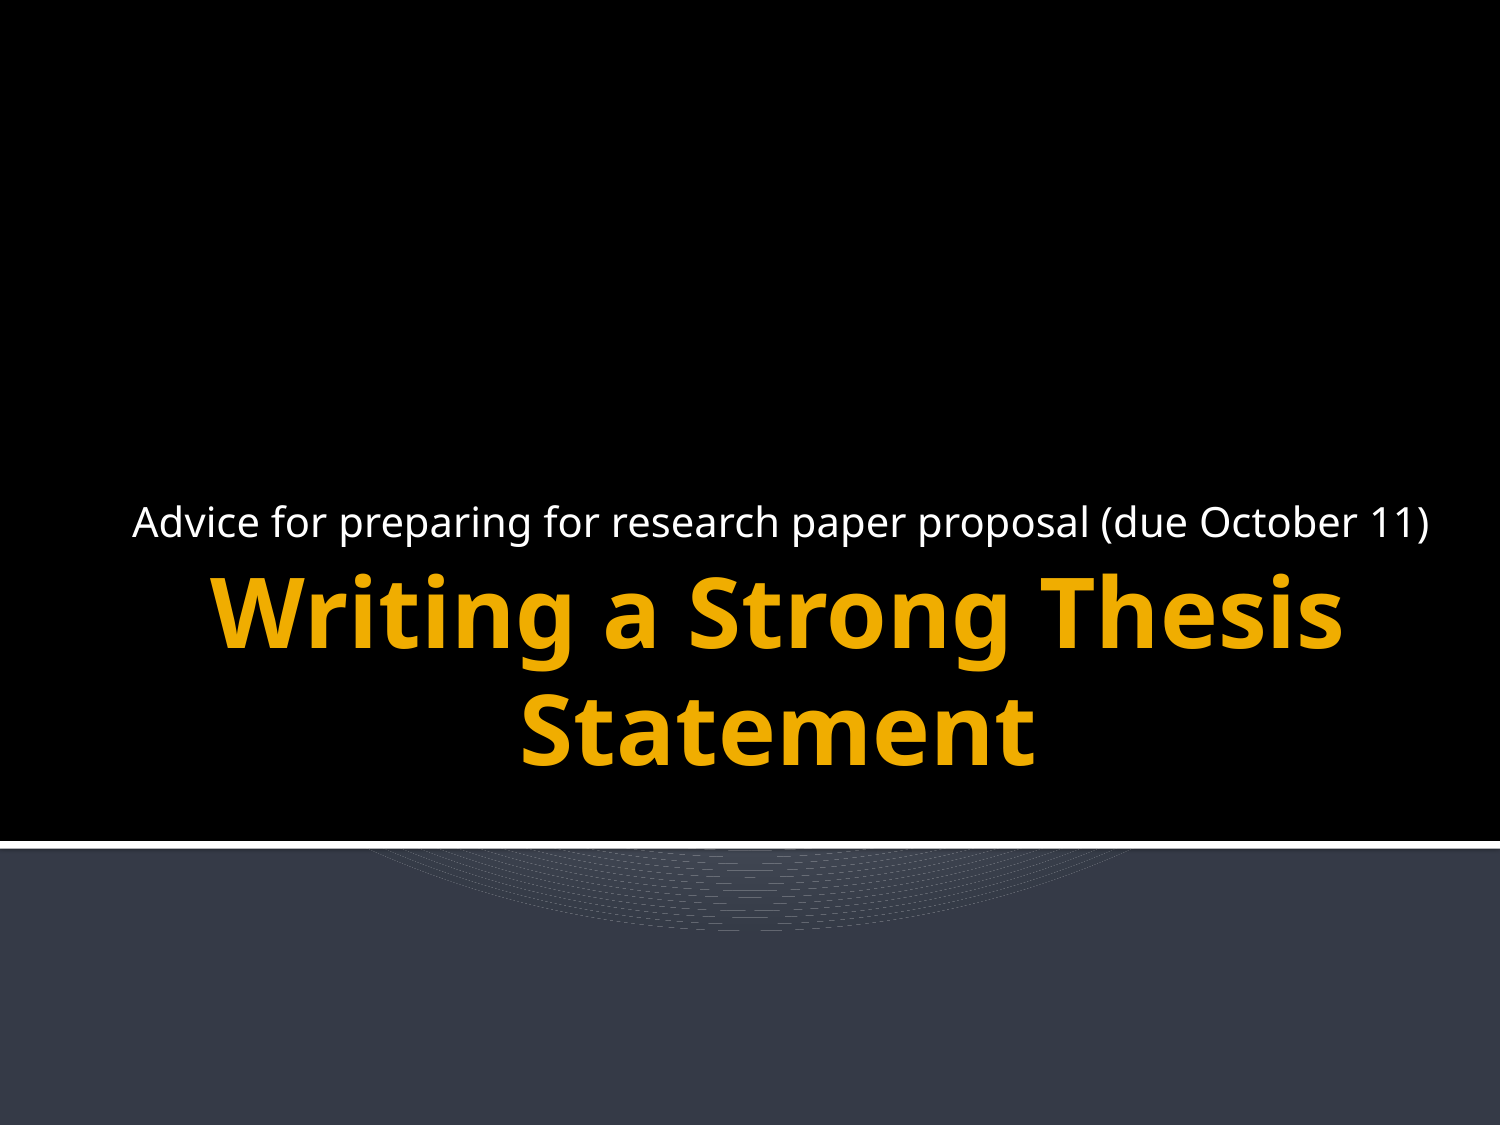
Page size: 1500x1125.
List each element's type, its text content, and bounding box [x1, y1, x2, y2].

subtitle Advice for preparing for research paper proposal (due October 11) [112, 299, 1438, 546]
title Writing a Strong Thesis Statement [112, 550, 1438, 825]
